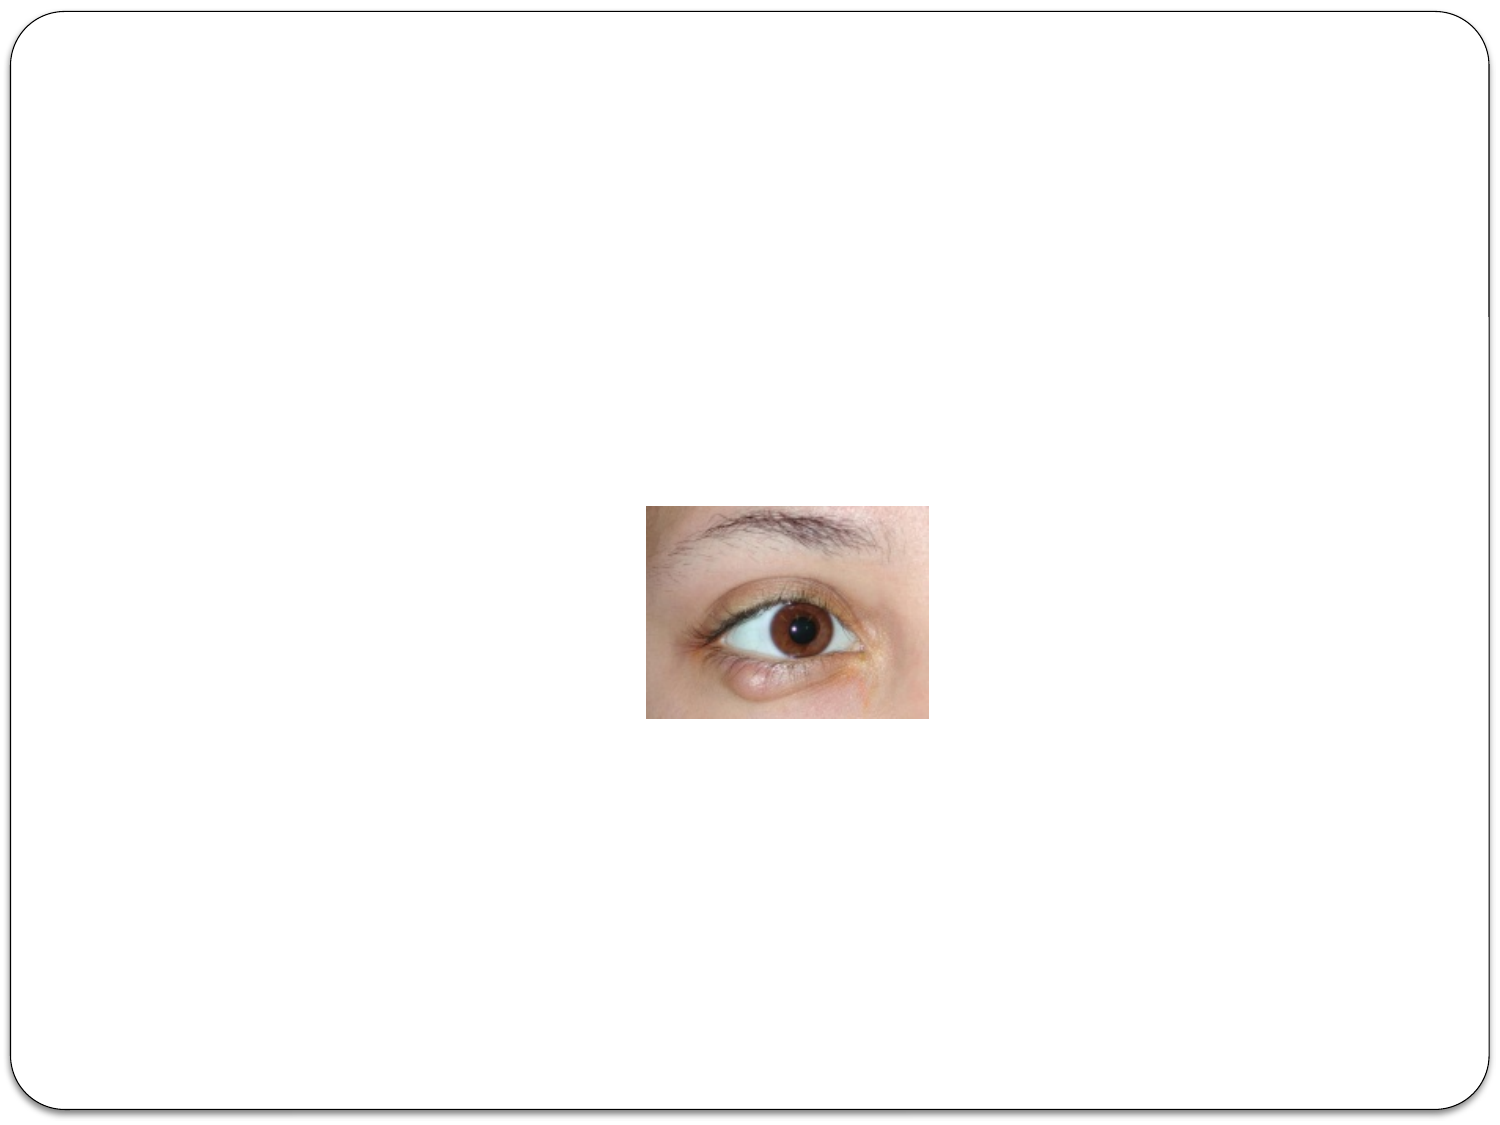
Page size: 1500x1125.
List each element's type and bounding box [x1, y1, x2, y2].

list [646, 505, 929, 719]
